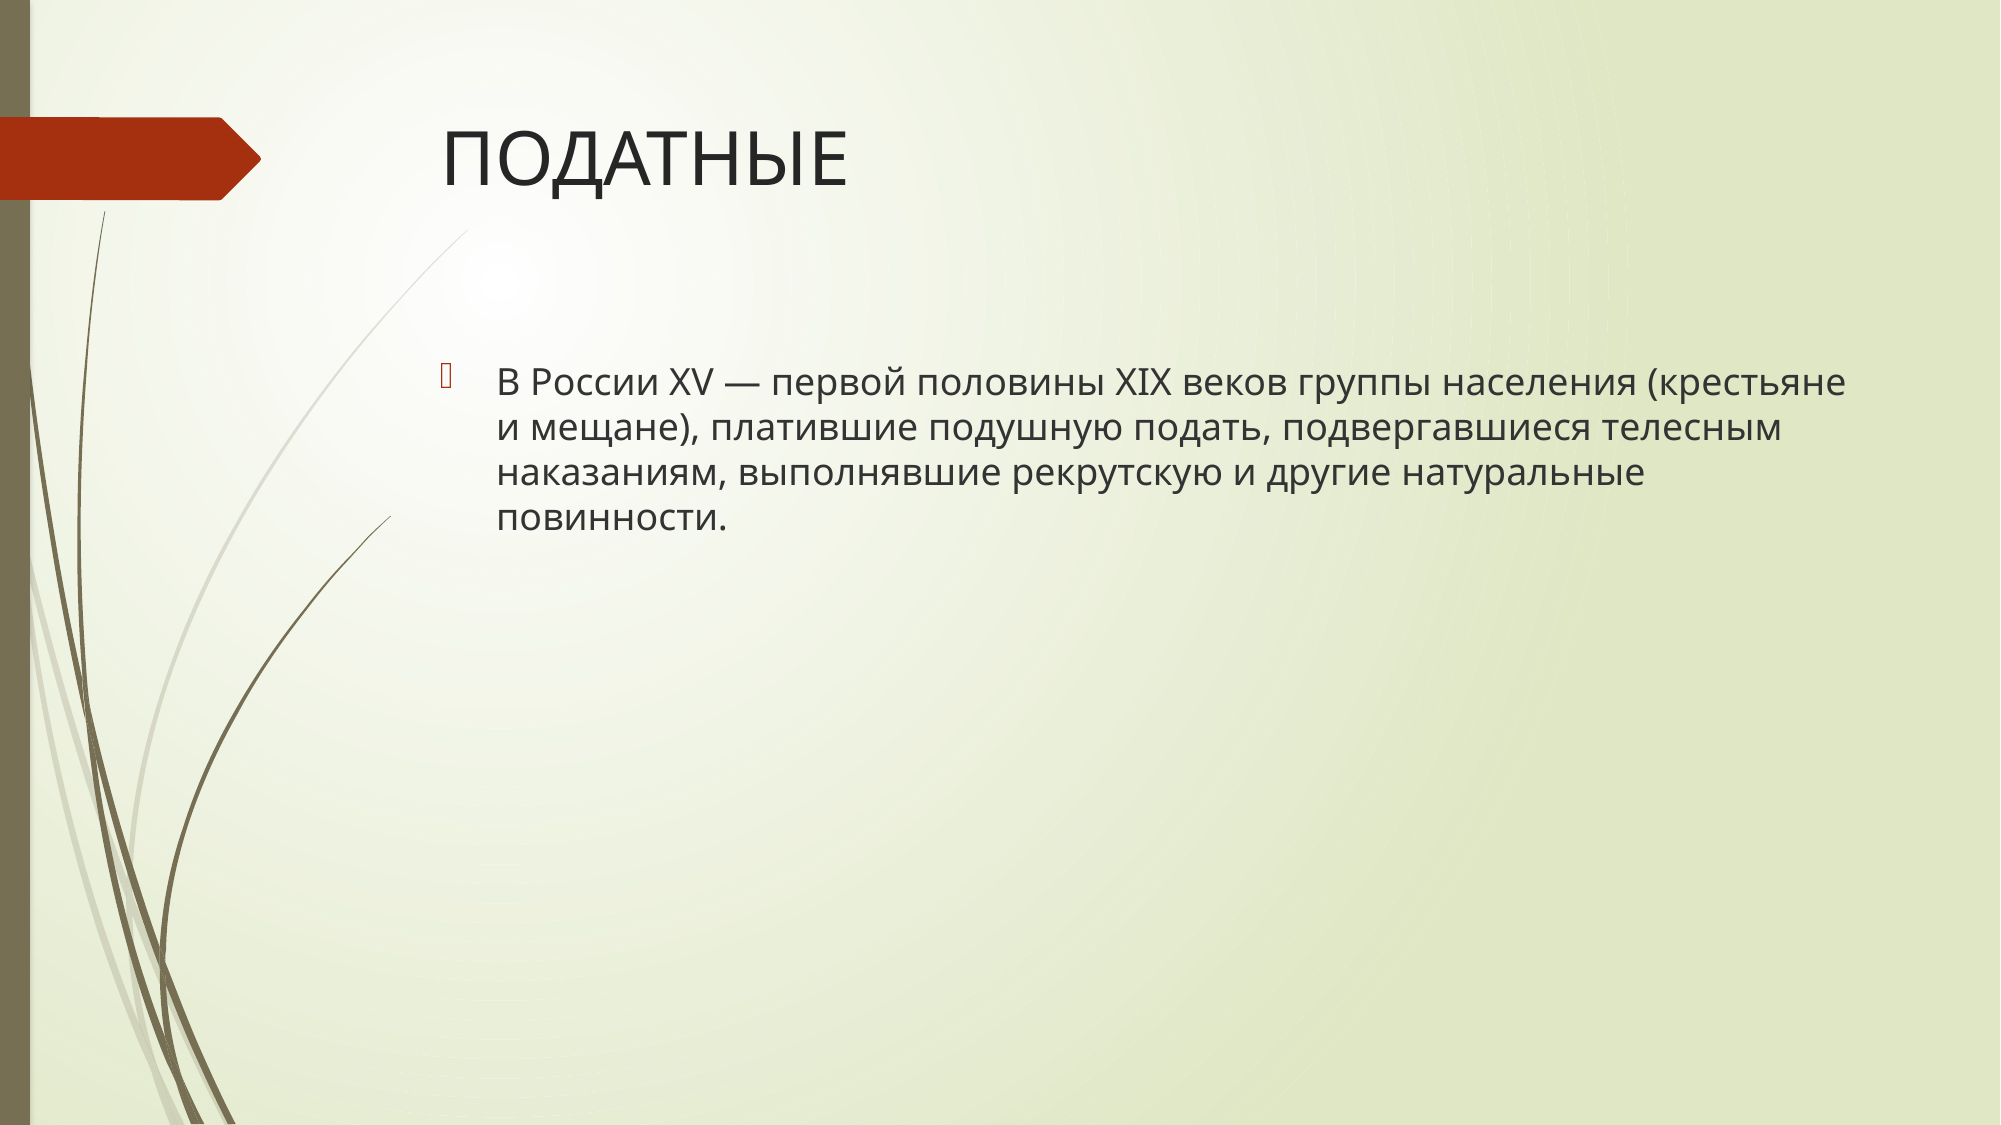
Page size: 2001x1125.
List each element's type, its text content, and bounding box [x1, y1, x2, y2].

title ПОДАТНЫЕ [425, 102, 1888, 313]
list В России XV — первой половины XIX веков группы населения (крестьяне и мещане), платившие подушную подать, подвергавшиеся телесным наказаниям, выполнявшие рекрутскую и другие натуральные повинности. [424, 350, 1888, 970]
